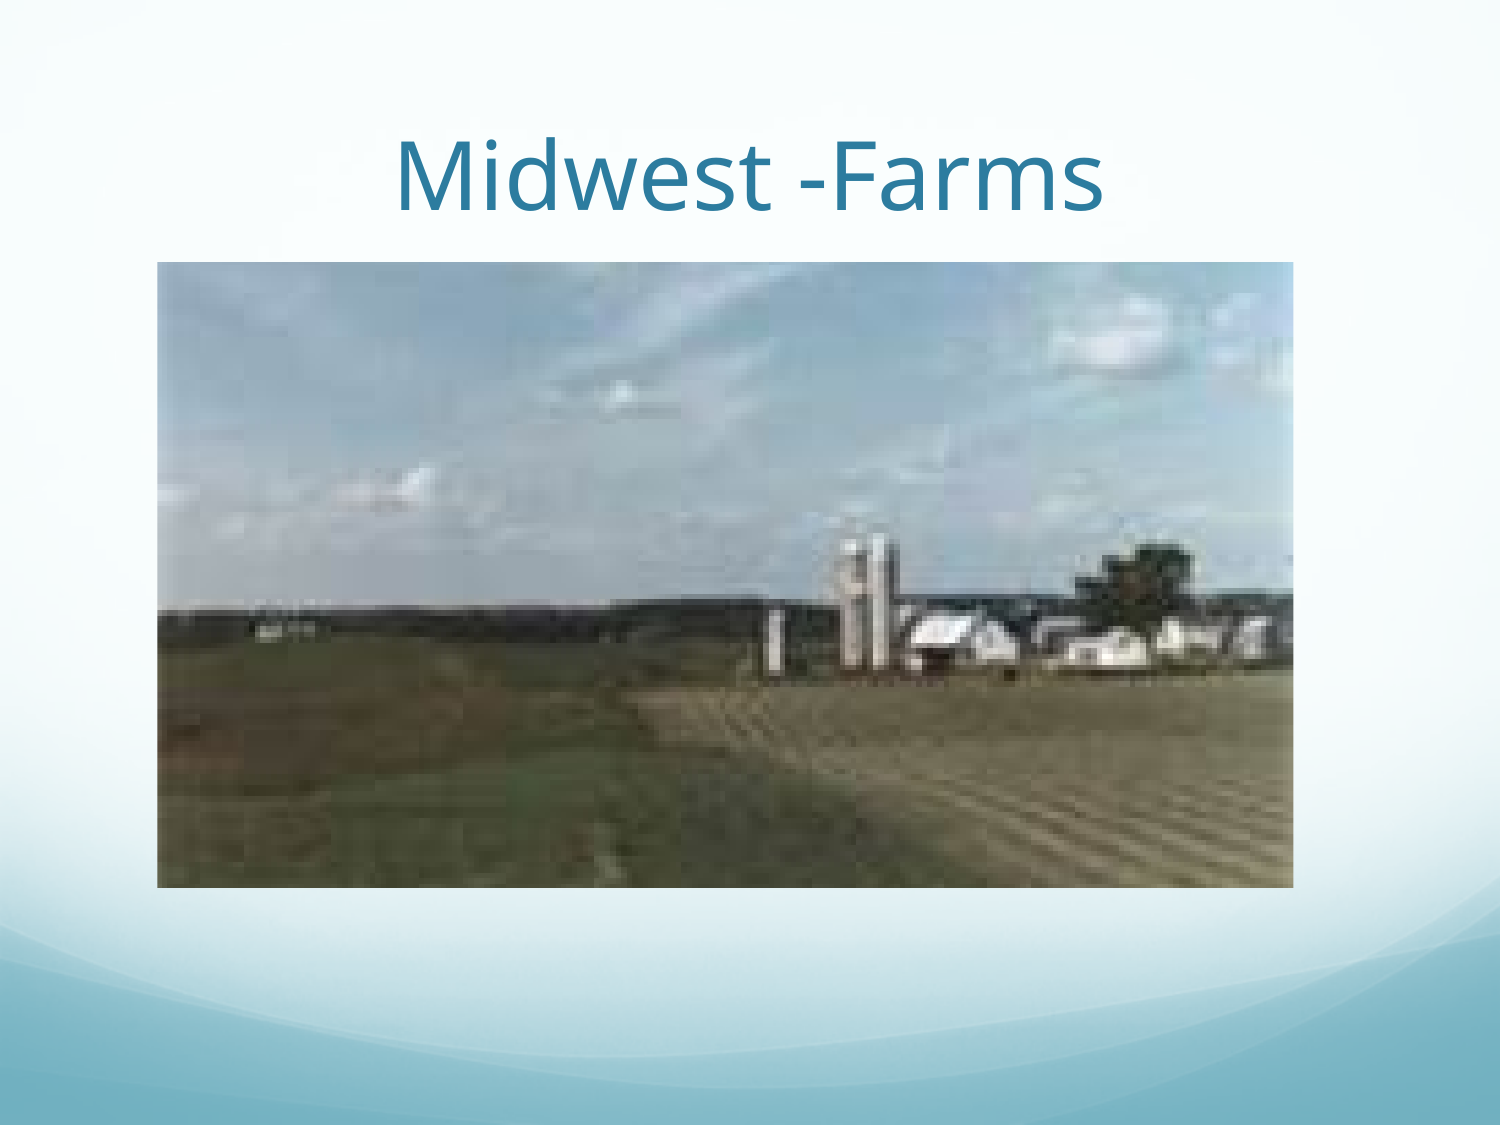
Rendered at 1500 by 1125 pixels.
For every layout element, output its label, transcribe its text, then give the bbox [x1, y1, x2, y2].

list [156, 261, 1295, 888]
title Midwest -Farms [90, 17, 1410, 237]
